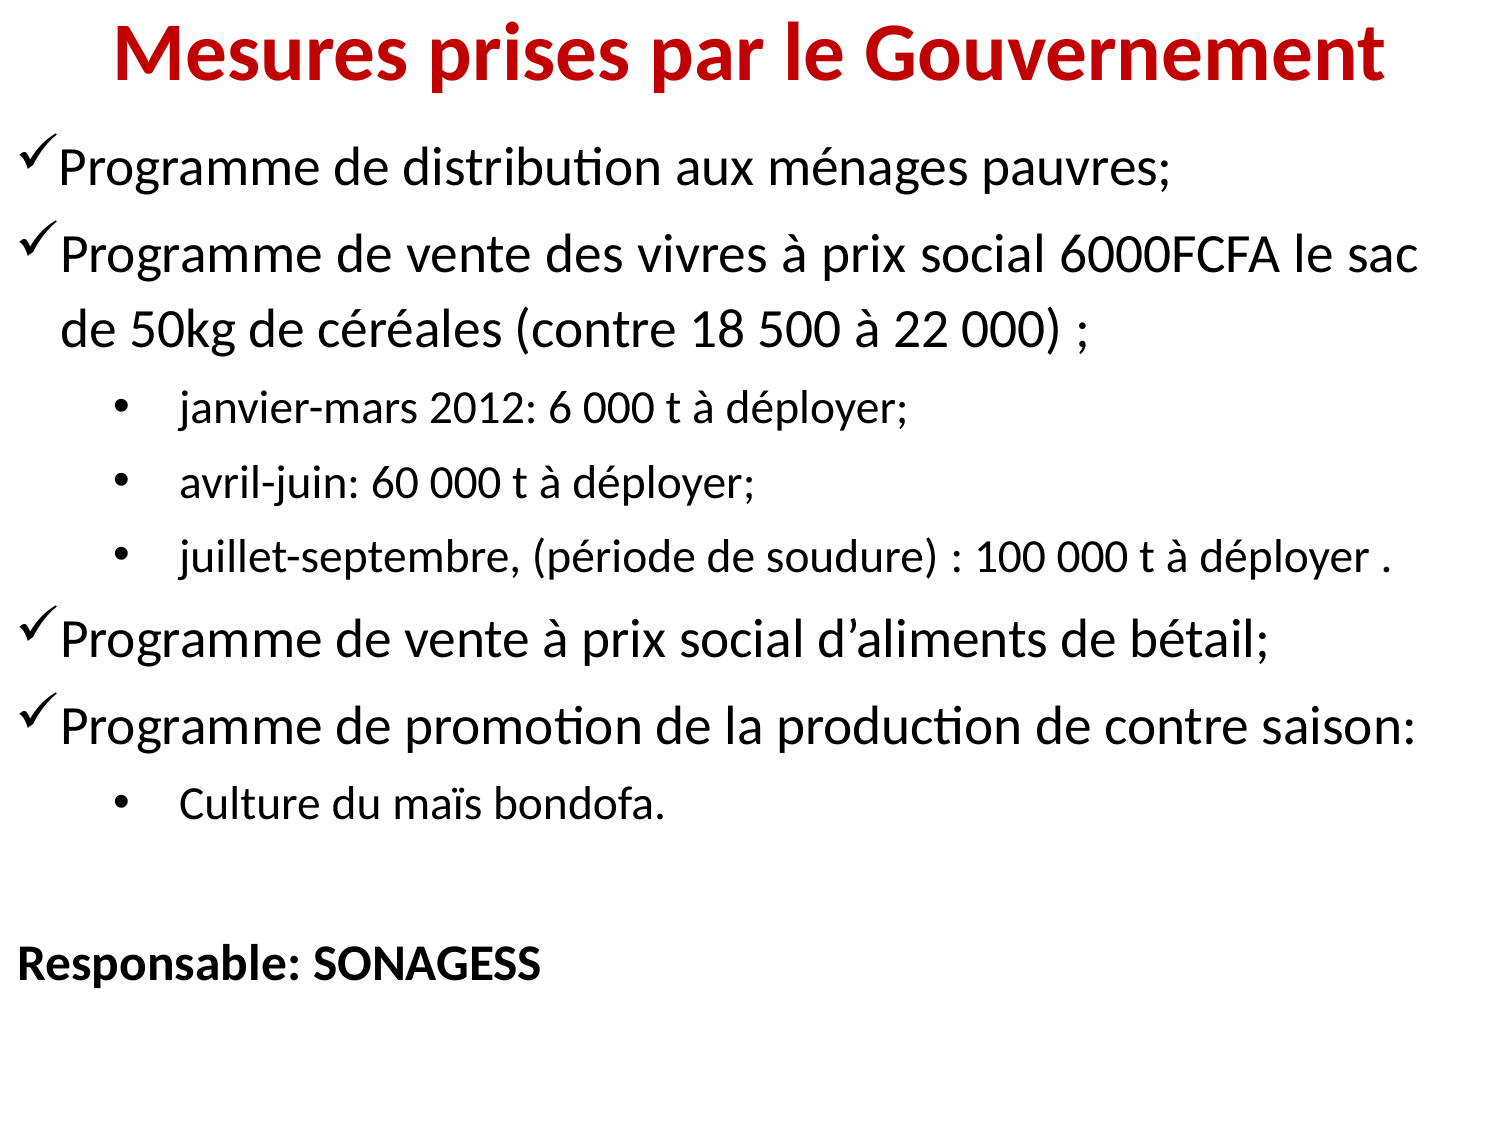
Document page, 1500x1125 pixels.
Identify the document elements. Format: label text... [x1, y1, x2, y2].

list Programme de distribution aux ménages pauvres; Programme de vente des vivres à prix social 6000FCFA le sac de 50kg de céréales (contre 18 500 à 22 000) ; janvier-mars 2012: 6 000 t à déployer; avril-juin: 60 000 t à déployer; juillet-septembre, (période de soudure) : 100 000 t à déployer . Programme de vente à prix social d’aliments de bétail; Programme de promotion de la production de contre saison: Culture du maïs bondofa. Responsable: SONAGESS [0, 113, 1436, 1012]
text_box Mesures prises par le Gouvernement [64, 0, 1436, 94]
